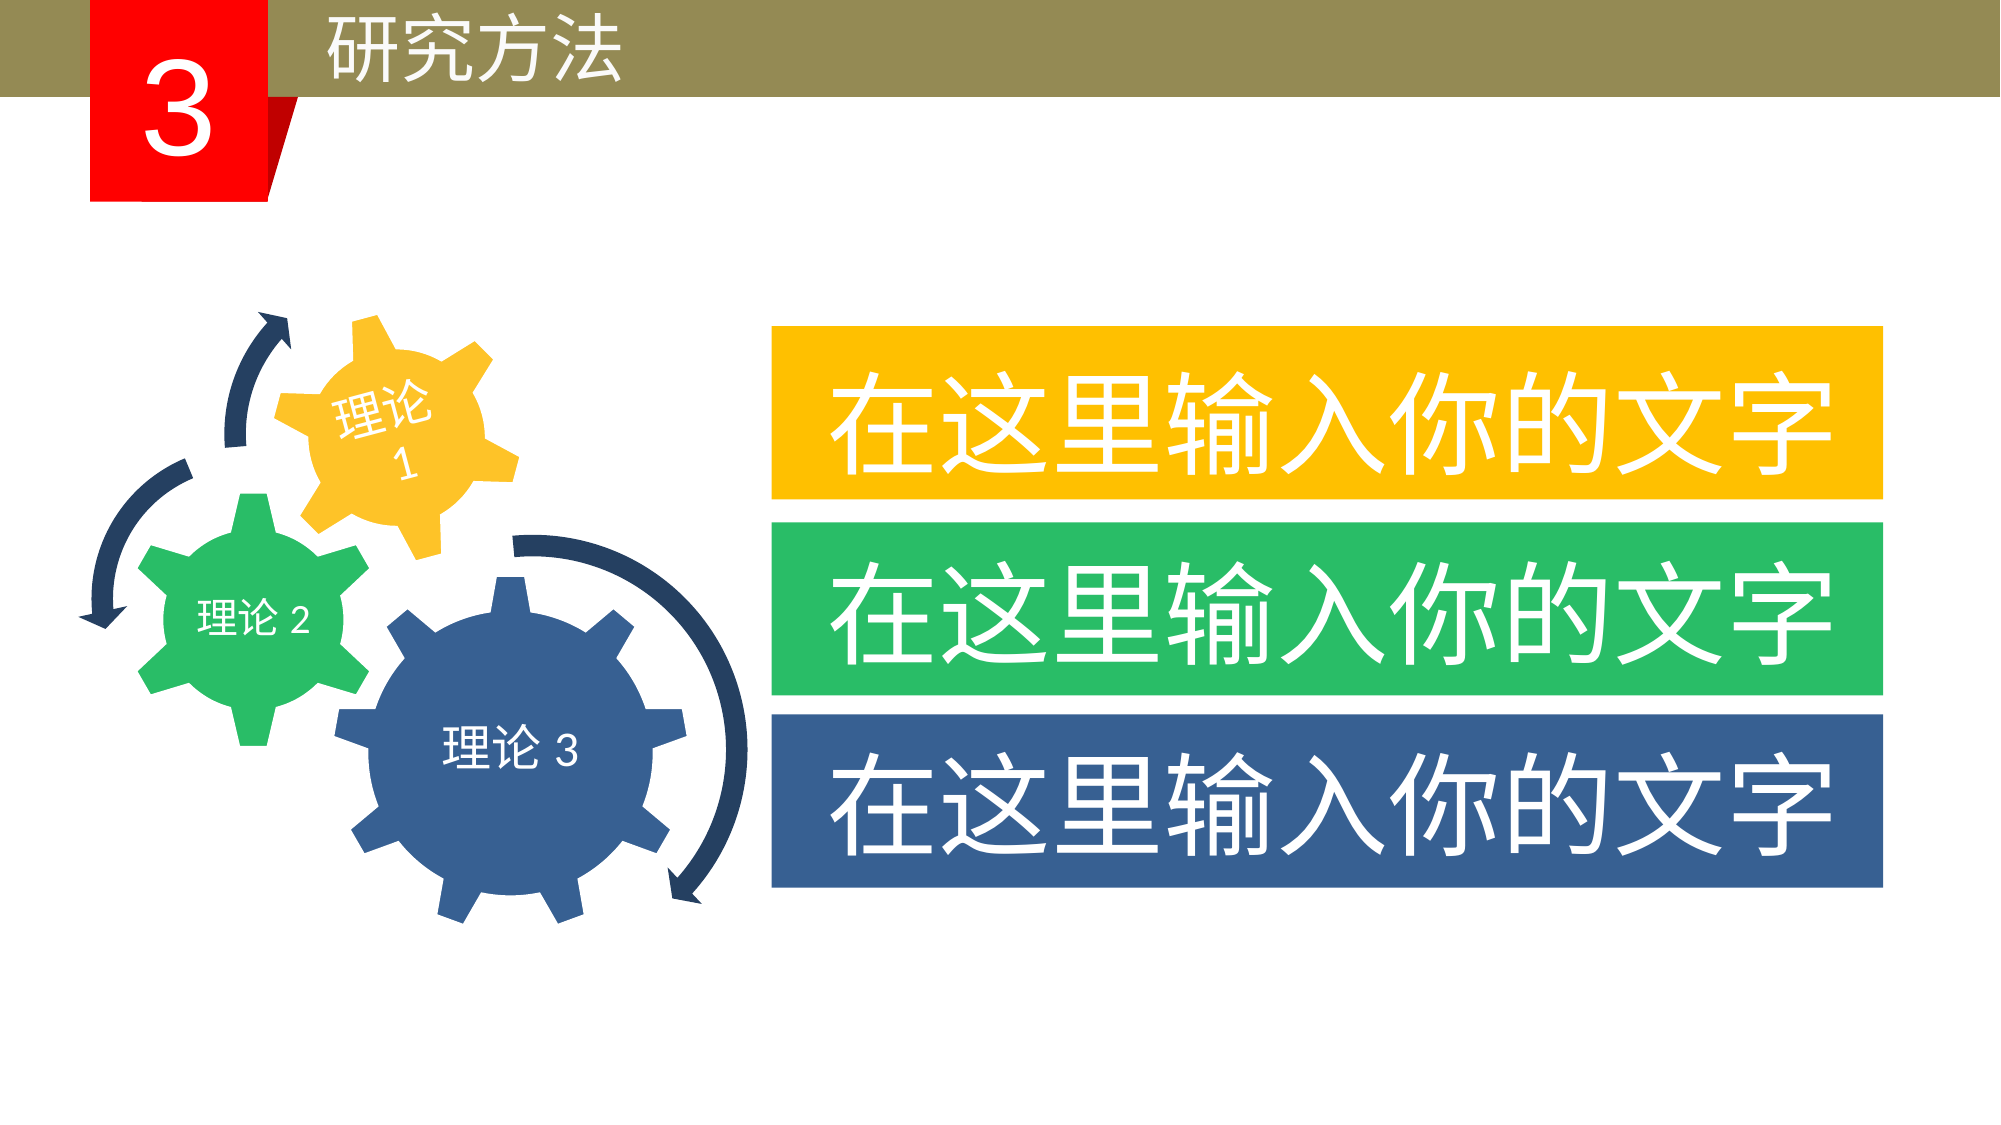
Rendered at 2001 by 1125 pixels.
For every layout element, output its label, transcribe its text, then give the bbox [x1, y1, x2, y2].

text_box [92, 0, 296, 204]
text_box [0, 281, 903, 933]
text_box 研究方法 [296, 0, 732, 100]
text_box [732, 0, 2000, 98]
text_box [0, 0, 90, 98]
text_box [771, 326, 1884, 888]
